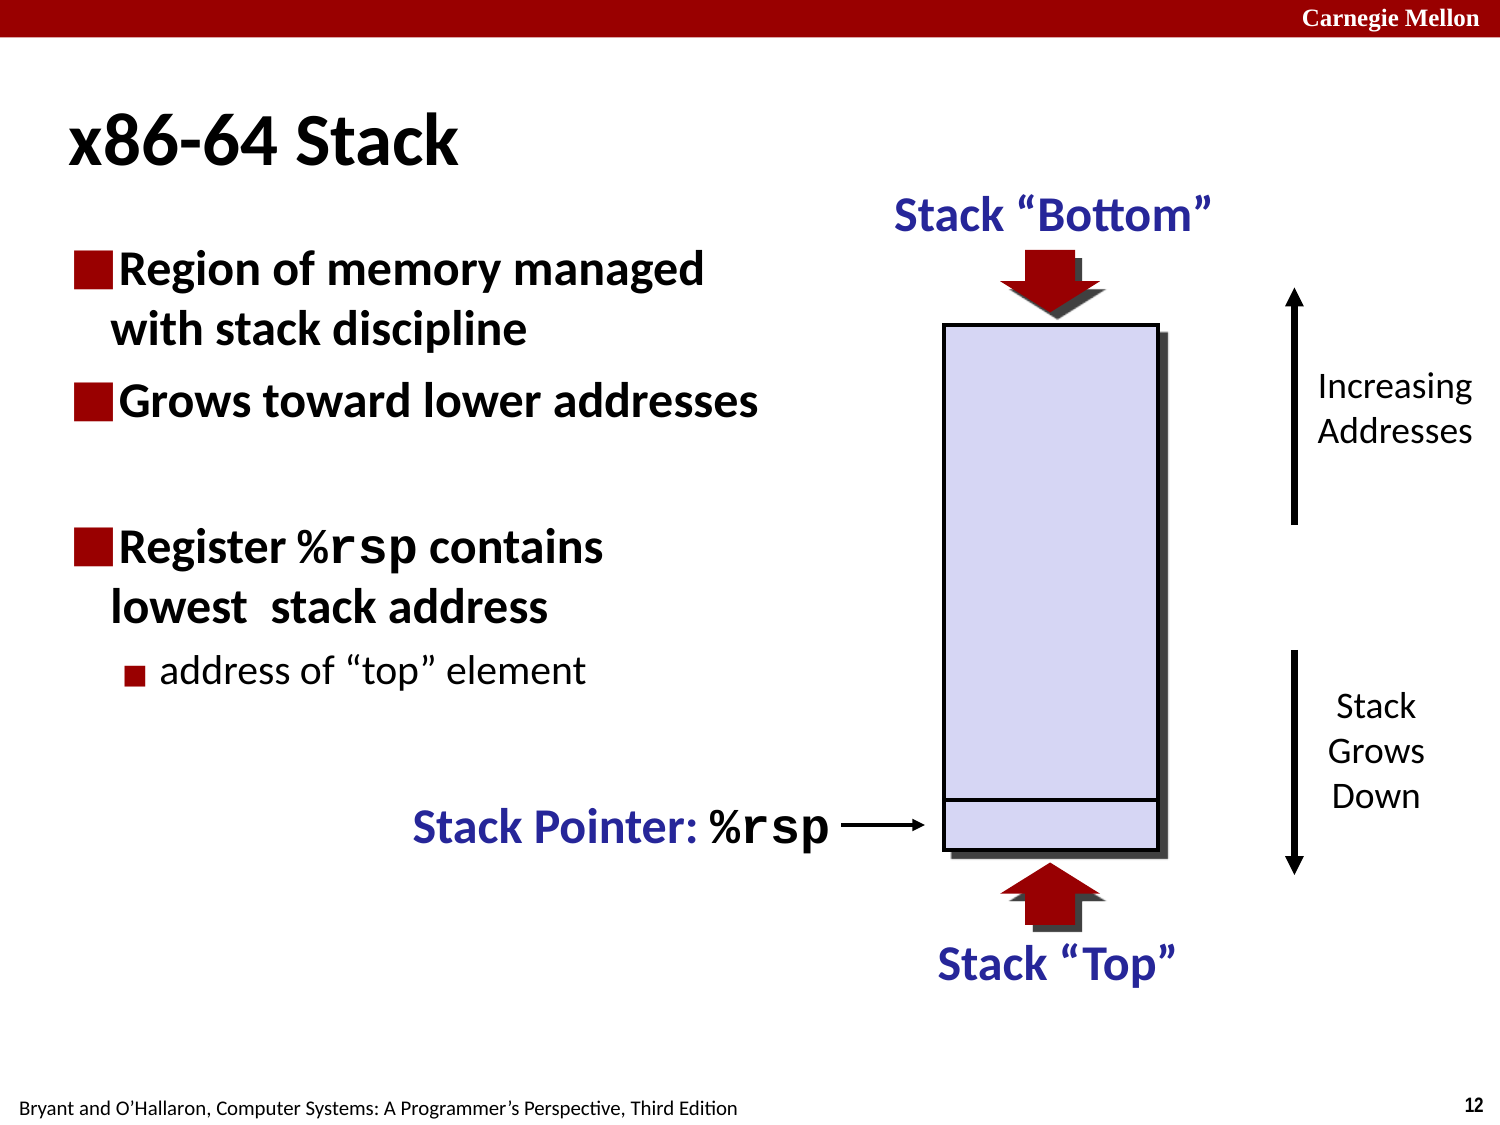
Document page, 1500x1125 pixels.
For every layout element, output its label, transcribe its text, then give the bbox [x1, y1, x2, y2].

title x86-64 Stack [62, 41, 1438, 229]
list Region of memory managed with stack discipline Grows toward lower addresses Register %rsp contains lowest stack address address of “top” element [62, 229, 794, 1121]
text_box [403, 174, 1481, 998]
